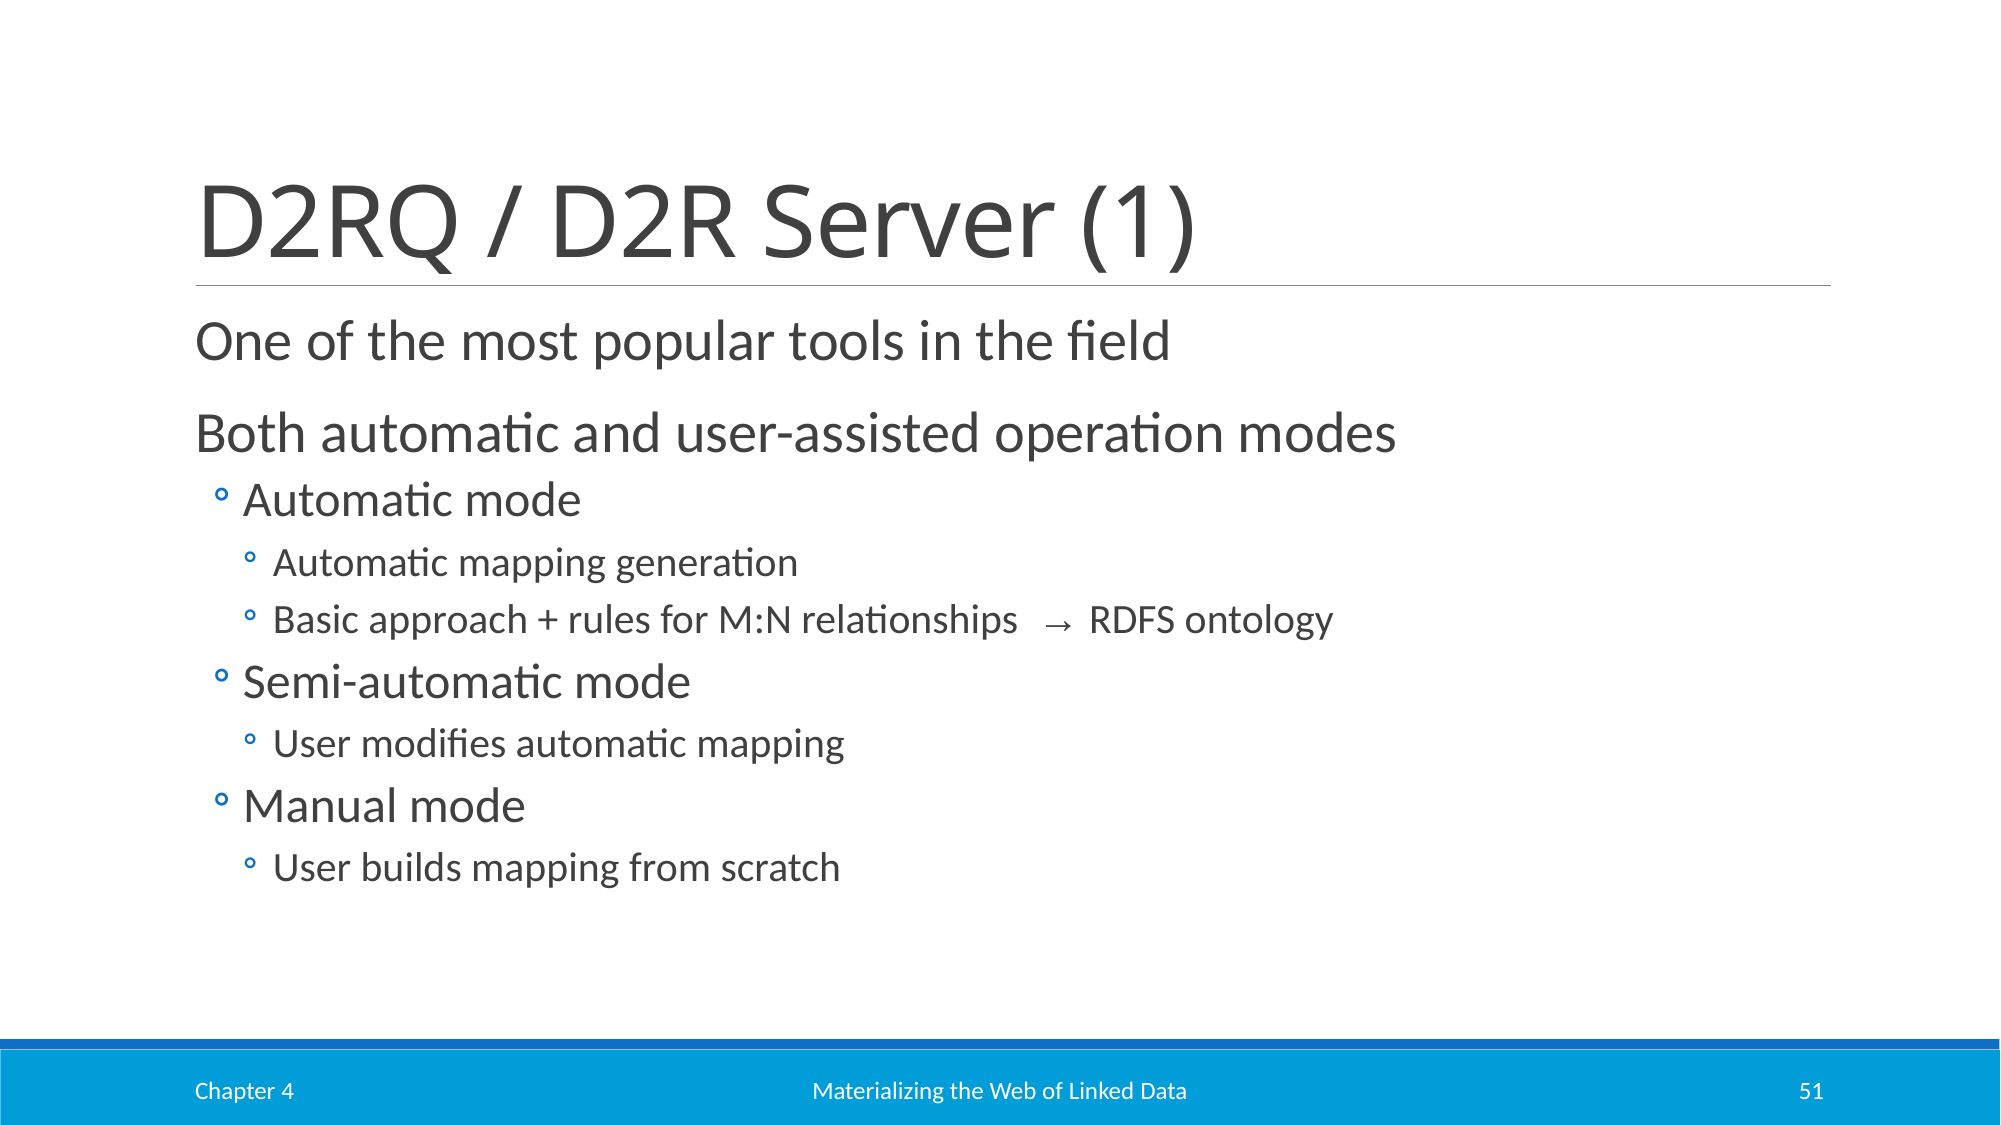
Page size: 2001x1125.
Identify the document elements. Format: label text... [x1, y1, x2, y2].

slide_number Chapter 4 [180, 1059, 586, 1120]
footer Materializing the Web of Linked Data [604, 1059, 1396, 1120]
title D2RQ / D2R Server (1) [180, 47, 1830, 285]
list One of the most popular tools in the field Both automatic and user-assisted operation modes Automatic mode Automatic mapping generation Basic approach + rules for M:N relationships → RDFS ontology Semi-automatic mode User modifies automatic mapping Manual mode User builds mapping from scratch [180, 302, 1830, 963]
slide_number 51 [1624, 1059, 1840, 1120]
